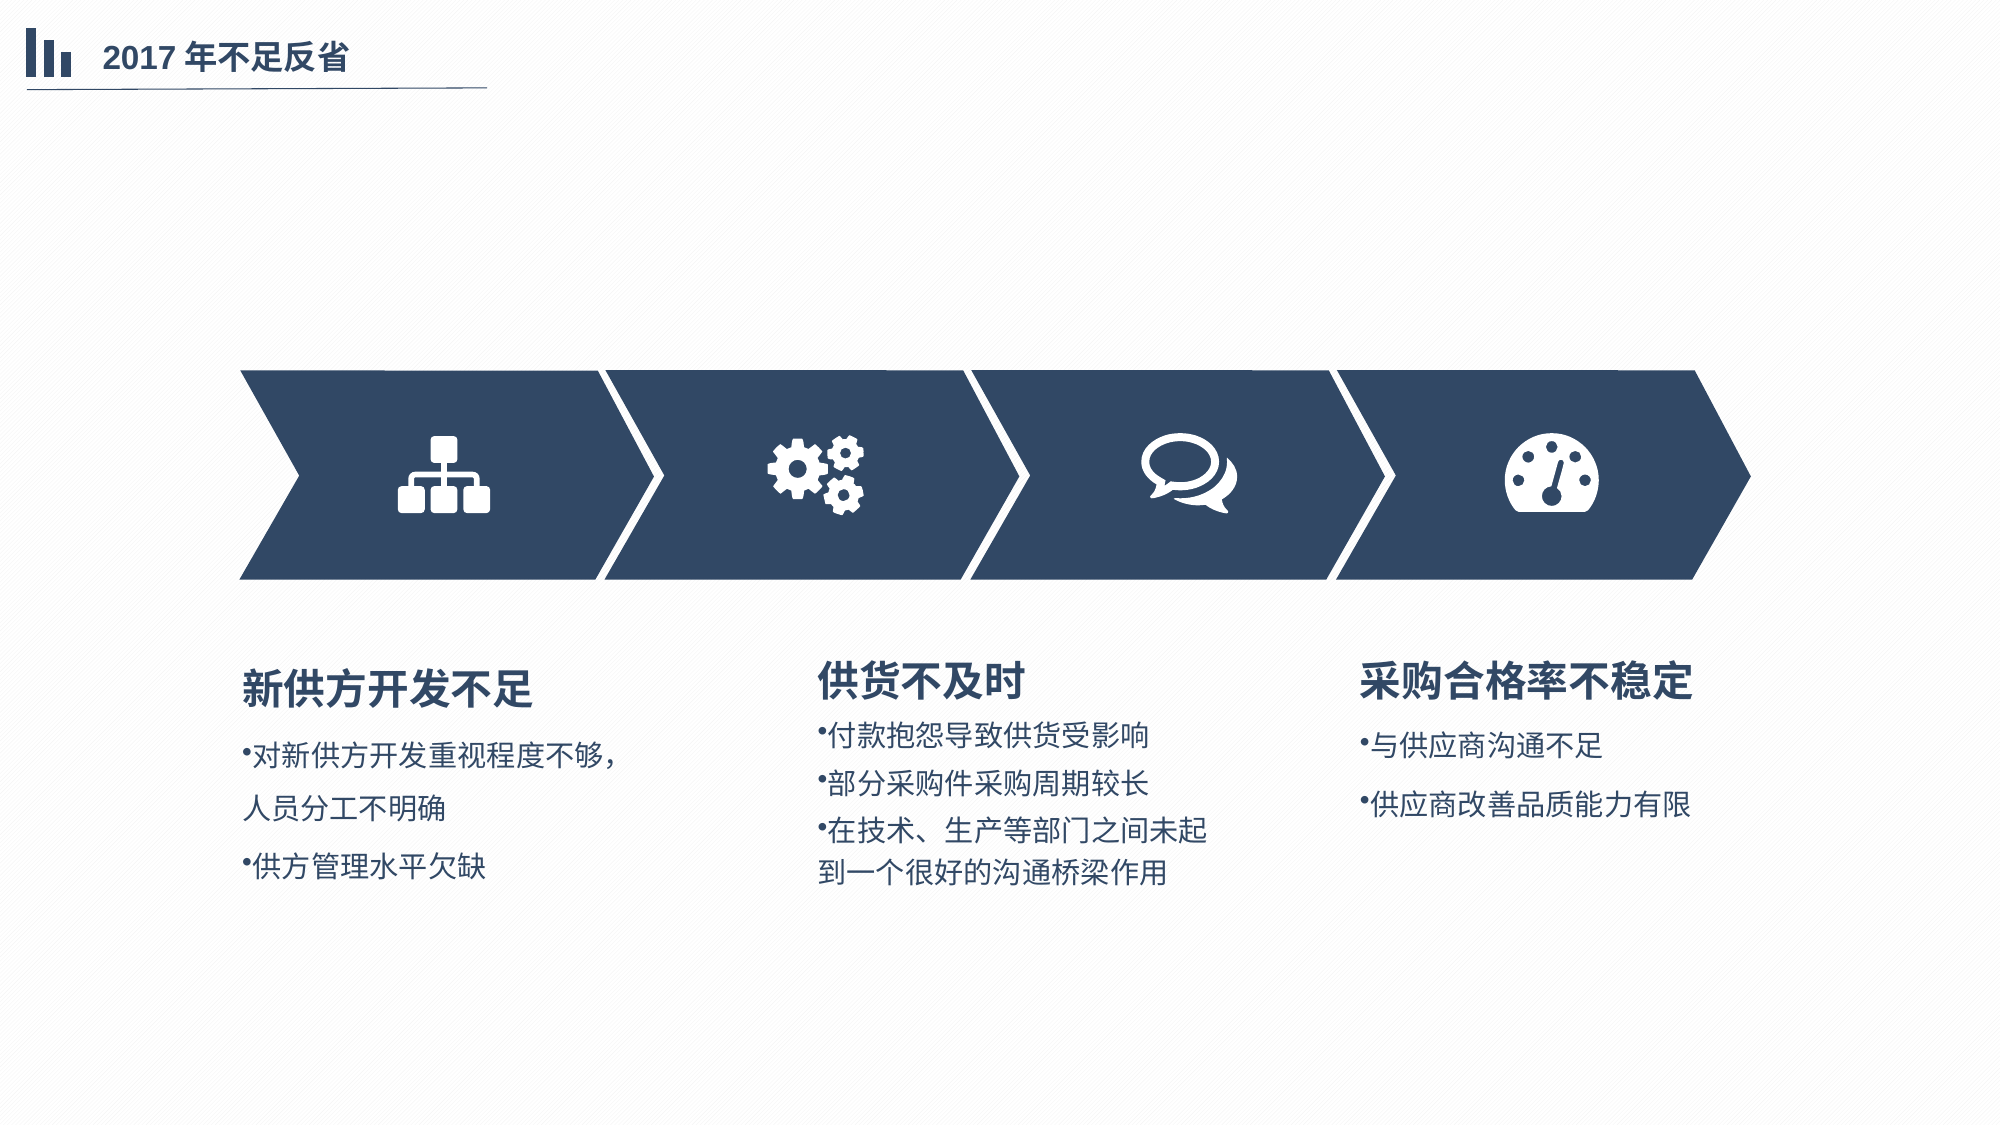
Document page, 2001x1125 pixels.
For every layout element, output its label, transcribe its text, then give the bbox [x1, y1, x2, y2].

text_box 新供方开发不足 对新供方开发重视程度不够，人员分工不明确 供方管理水平欠缺 [218, 642, 670, 896]
text_box [397, 436, 491, 514]
text_box [1504, 433, 1599, 512]
text_box [827, 435, 864, 472]
text_box [1173, 457, 1238, 514]
text_box [239, 370, 654, 580]
text_box [767, 438, 828, 500]
text_box 采购合格率不稳定 与供应商沟通不足 供应商改善品质能力有限 [1336, 642, 1788, 833]
text_box [604, 370, 1020, 580]
text_box [970, 370, 1385, 580]
text_box 供货不及时 付款抱怨导致供货受影响 部分采购件采购周期较长 在技术、生产等部门之间未起到一个很好的沟通桥梁作用 [793, 642, 1245, 902]
text_box [823, 475, 864, 516]
text_box [1141, 433, 1220, 499]
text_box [26, 29, 488, 90]
text_box [1336, 370, 1751, 580]
